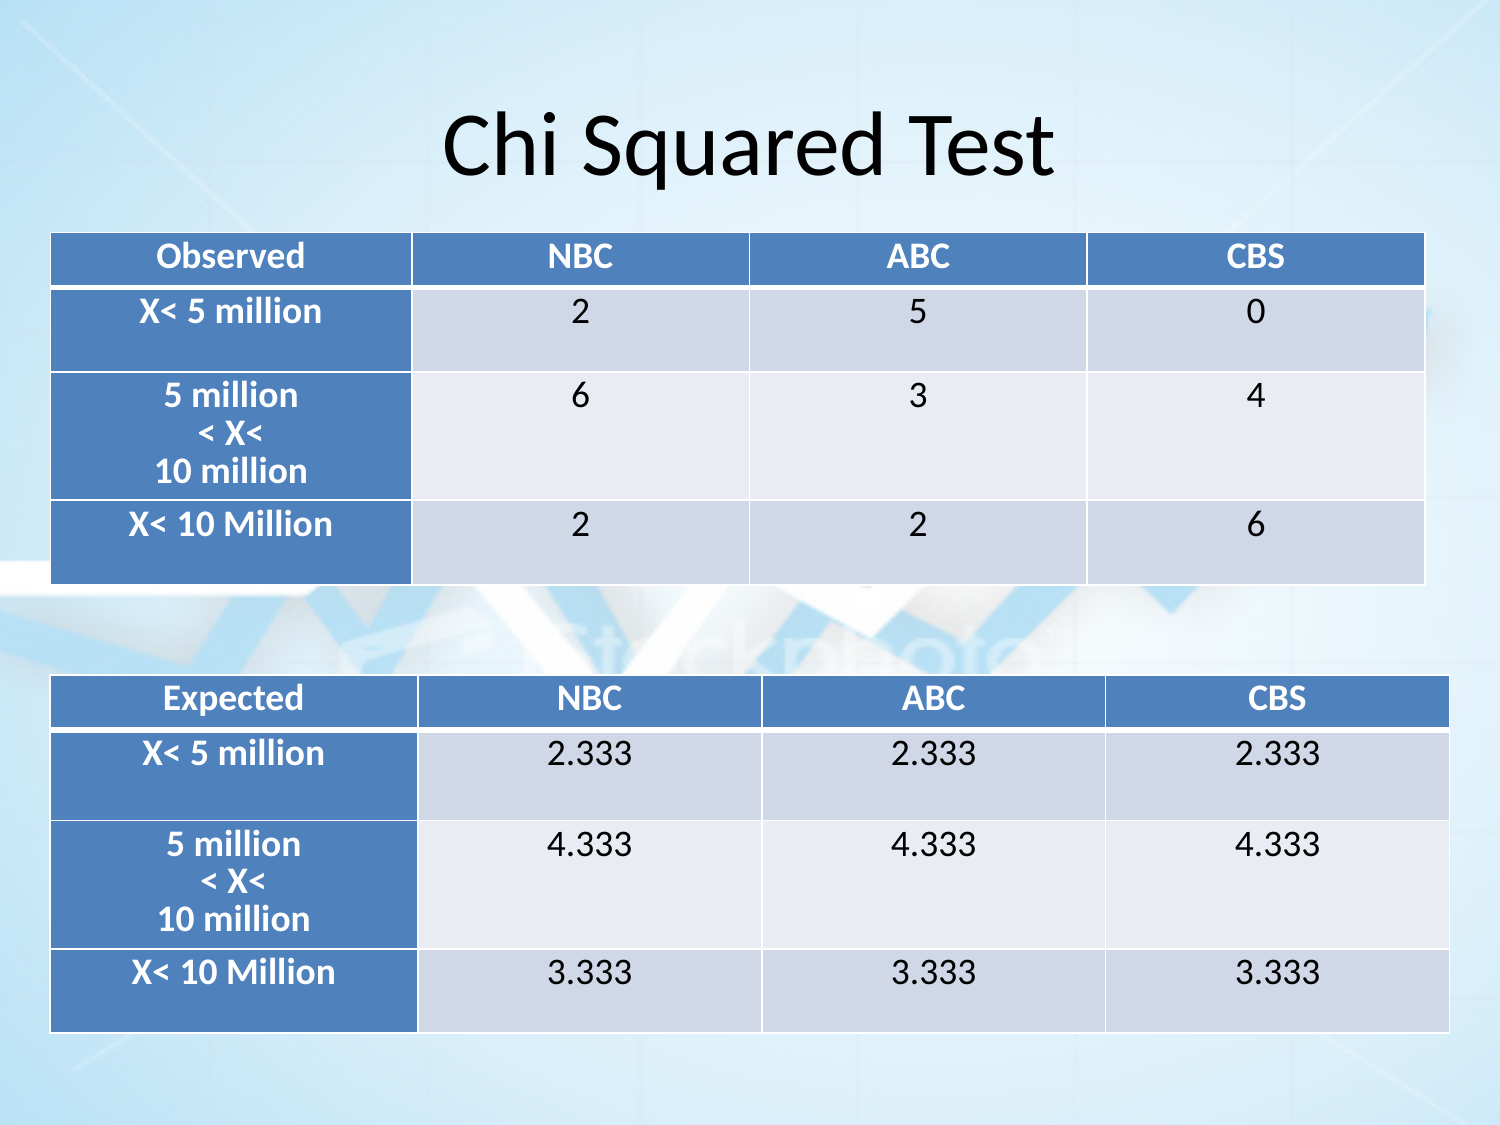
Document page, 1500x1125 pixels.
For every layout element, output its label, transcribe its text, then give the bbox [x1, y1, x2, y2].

table_cell 4.333 [1106, 821, 1449, 948]
table_cell 4.333 [419, 821, 761, 948]
table_header CBS [1088, 233, 1424, 285]
table_cell 4 [1088, 373, 1424, 499]
table_cell X< 5 million [51, 290, 411, 371]
table_cell 5 [750, 290, 1086, 371]
table_header ABC [763, 676, 1105, 727]
table_cell X< 5 million [51, 733, 417, 820]
table_cell 2.333 [763, 733, 1105, 820]
table_cell 2 [413, 290, 749, 371]
table_cell 4.333 [763, 821, 1105, 948]
table_header ABC [750, 233, 1086, 285]
table_cell 2 [750, 501, 1086, 584]
table_header NBC [413, 233, 749, 285]
table_cell 3.333 [763, 950, 1105, 1032]
table_cell 2 [413, 501, 749, 584]
table_cell 2.333 [1106, 733, 1449, 820]
table_header CBS [1106, 676, 1449, 727]
title Chi Squared Test [74, 44, 1426, 232]
table_cell 6 [413, 373, 749, 499]
table_cell X< 10 Million [51, 501, 411, 584]
table_header NBC [419, 676, 761, 727]
table_cell 3.333 [1106, 950, 1449, 1032]
table_cell 5 million < X< 10 million [51, 373, 411, 499]
table_cell 5 million < X< 10 million [51, 821, 417, 948]
table_cell 3.333 [419, 950, 761, 1032]
table_cell 0 [1088, 290, 1424, 371]
table_cell 2.333 [419, 733, 761, 820]
table_cell X< 10 Million [51, 950, 417, 1032]
table_header Expected [51, 676, 417, 727]
table_cell 6 [1088, 501, 1424, 584]
table_header Observed [51, 233, 411, 285]
table_cell 3 [750, 373, 1086, 499]
